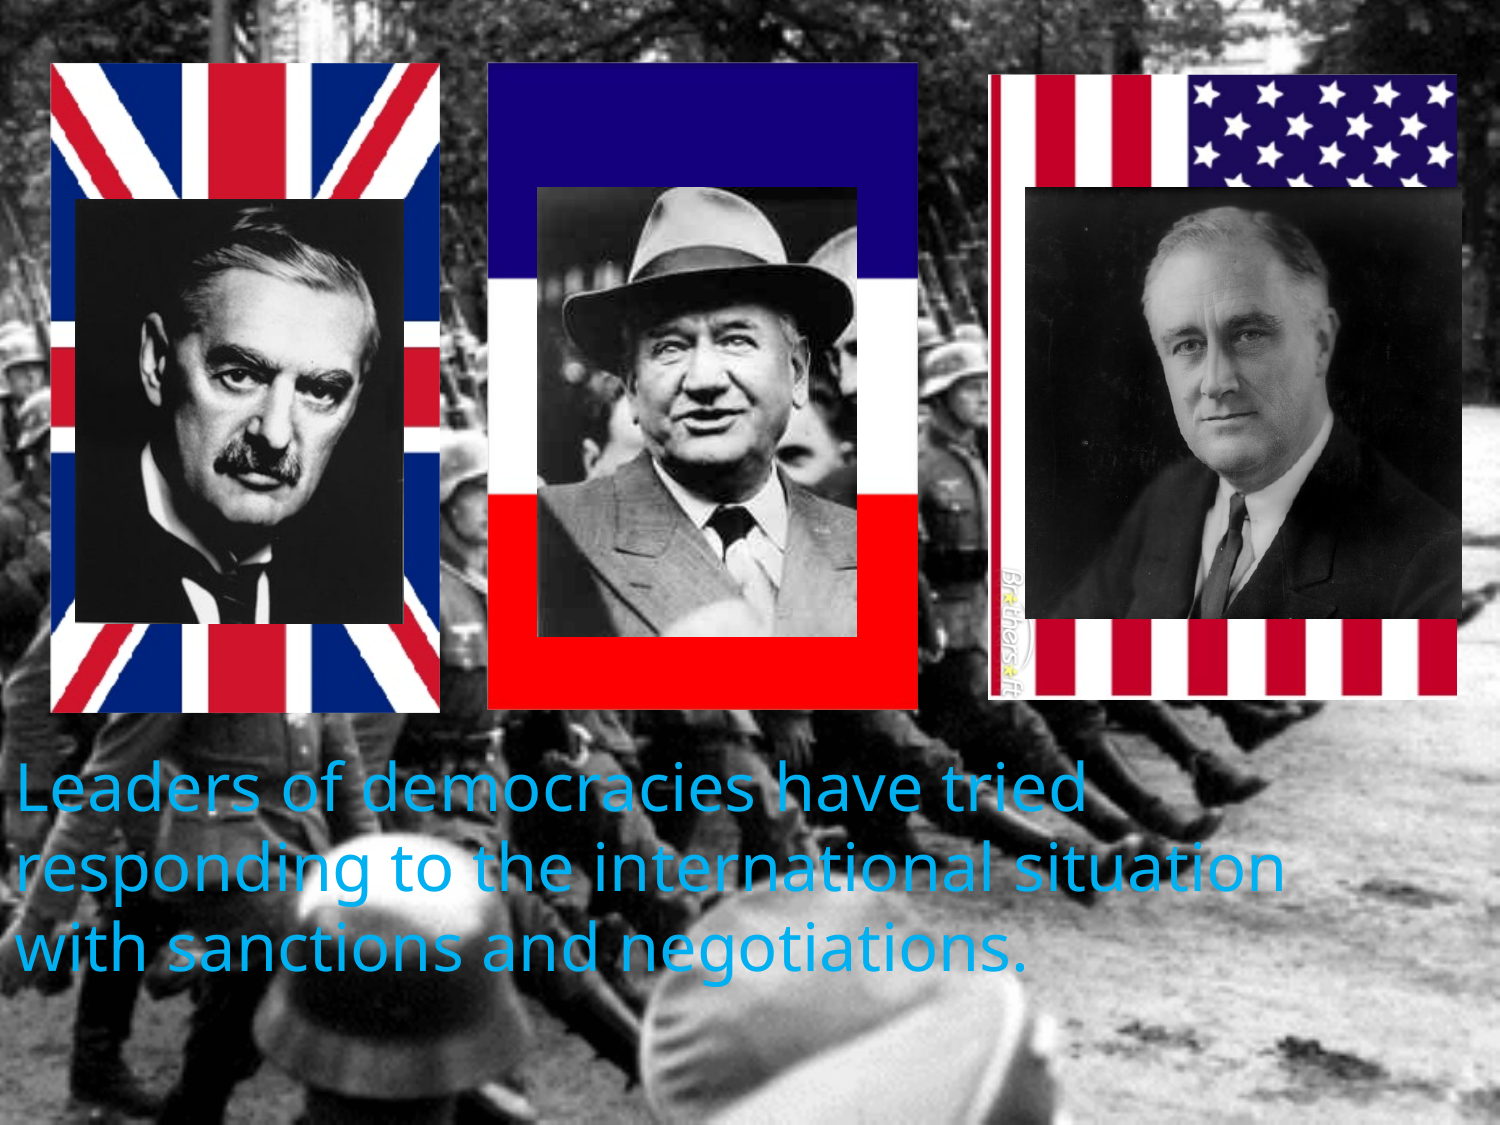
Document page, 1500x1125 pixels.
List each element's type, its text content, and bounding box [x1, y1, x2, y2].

picture [0, 0, 1500, 1125]
text_box Leaders of democracies have tried responding to the international situation with sanctions and negotiations. [0, 737, 1363, 993]
